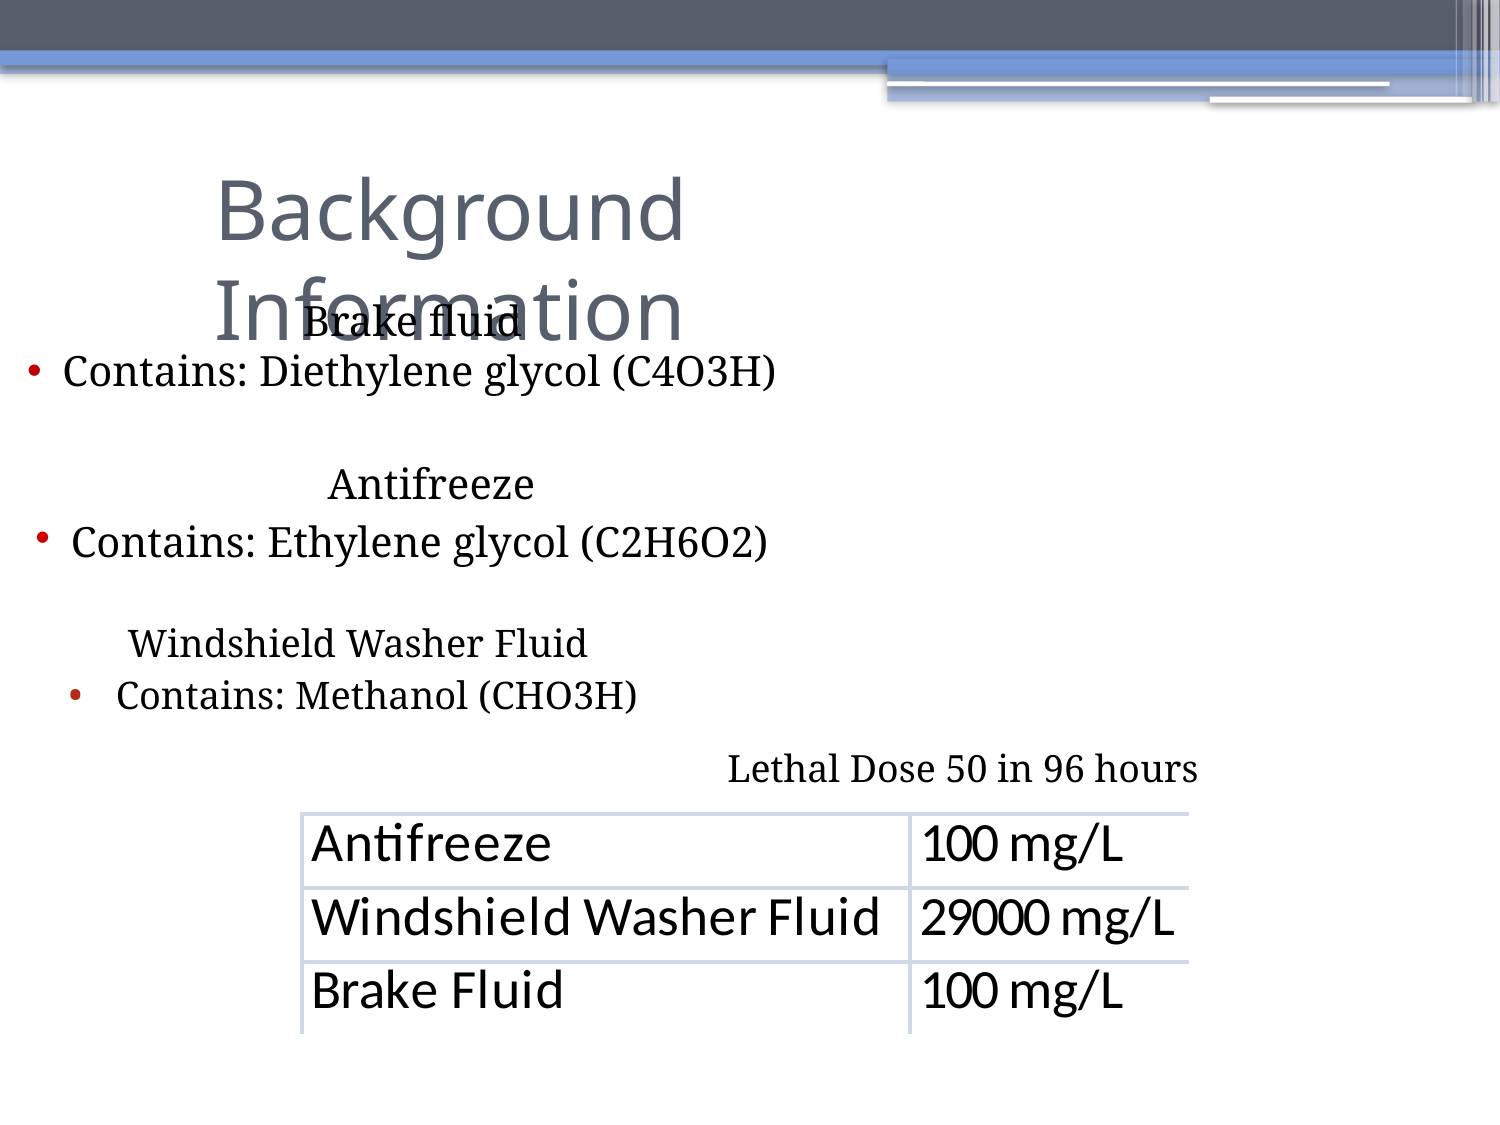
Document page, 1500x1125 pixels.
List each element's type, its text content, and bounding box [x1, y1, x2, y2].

text_box Background Information [199, 149, 1175, 365]
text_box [299, 812, 1193, 1038]
text_box Brake fluid Contains: Diethylene glycol (C4O3H) [0, 287, 825, 403]
text_box Antifreeze Contains: Ethylene glycol (C2H6O2) [0, 450, 863, 575]
text_box Lethal Dose 50 in 96 hours [712, 737, 1250, 798]
list Windshield Washer Fluid Contains: Methanol (CHO3H) [0, 612, 700, 725]
